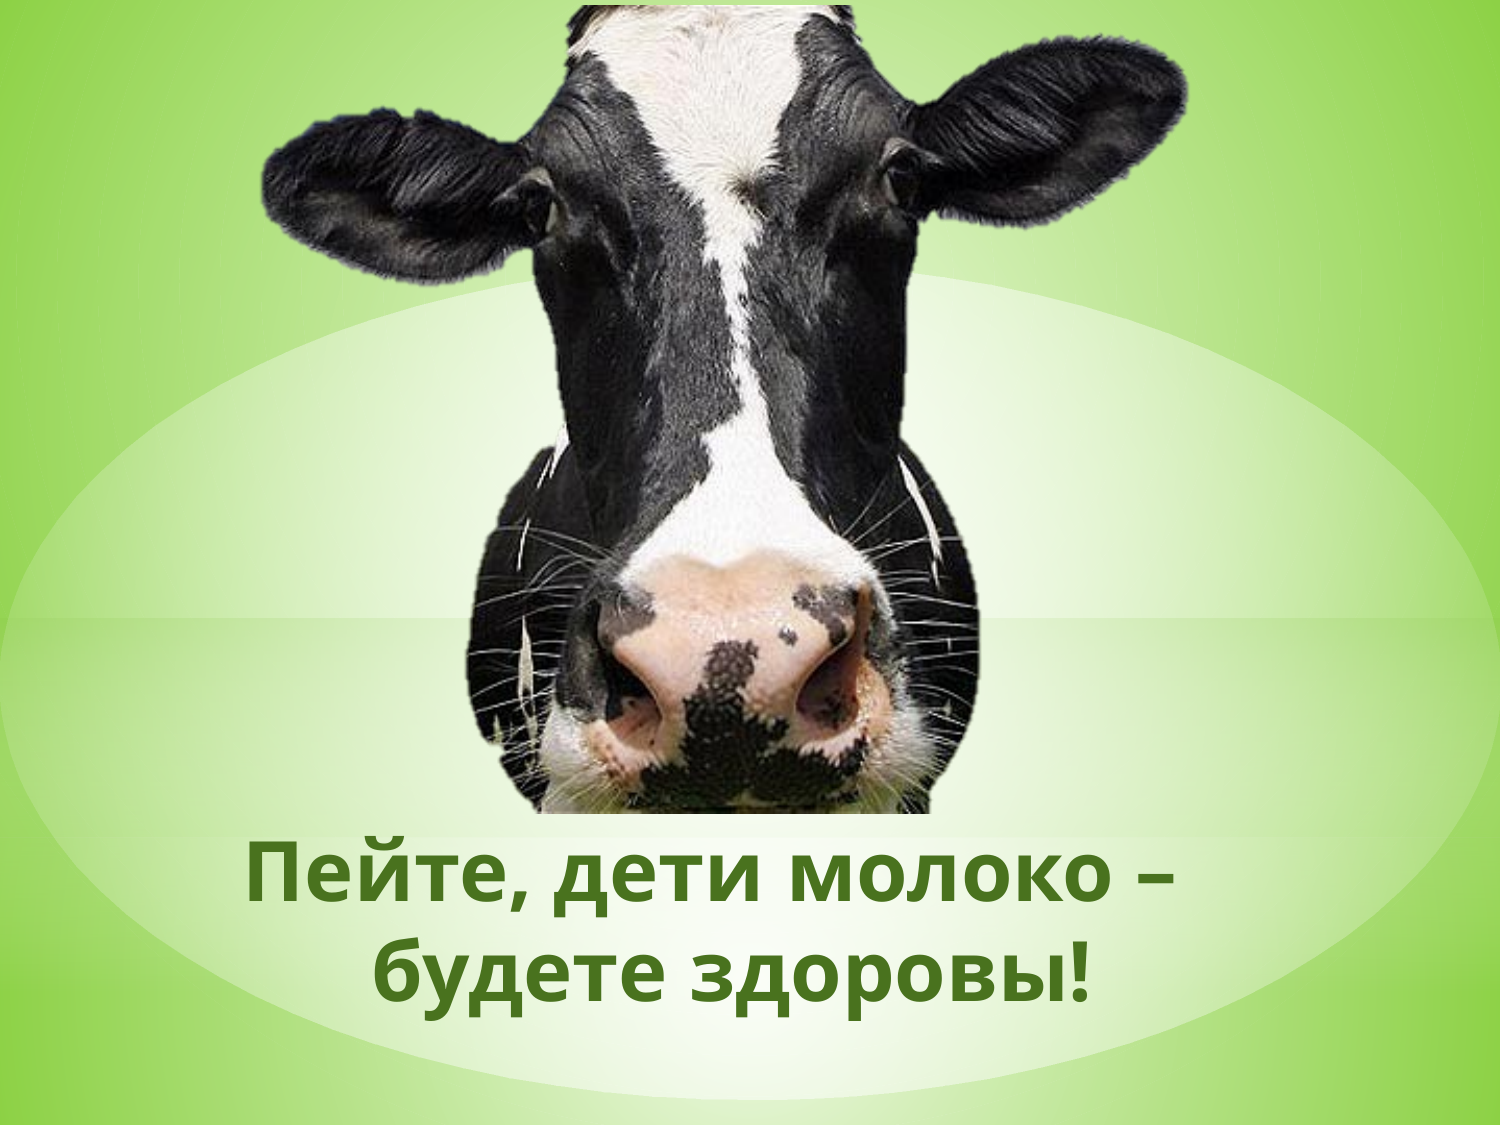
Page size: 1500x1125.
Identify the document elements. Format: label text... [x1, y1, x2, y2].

text_box Пейте, дети молоко – будете здоровы! [165, 810, 1300, 1026]
picture [229, 0, 1235, 814]
